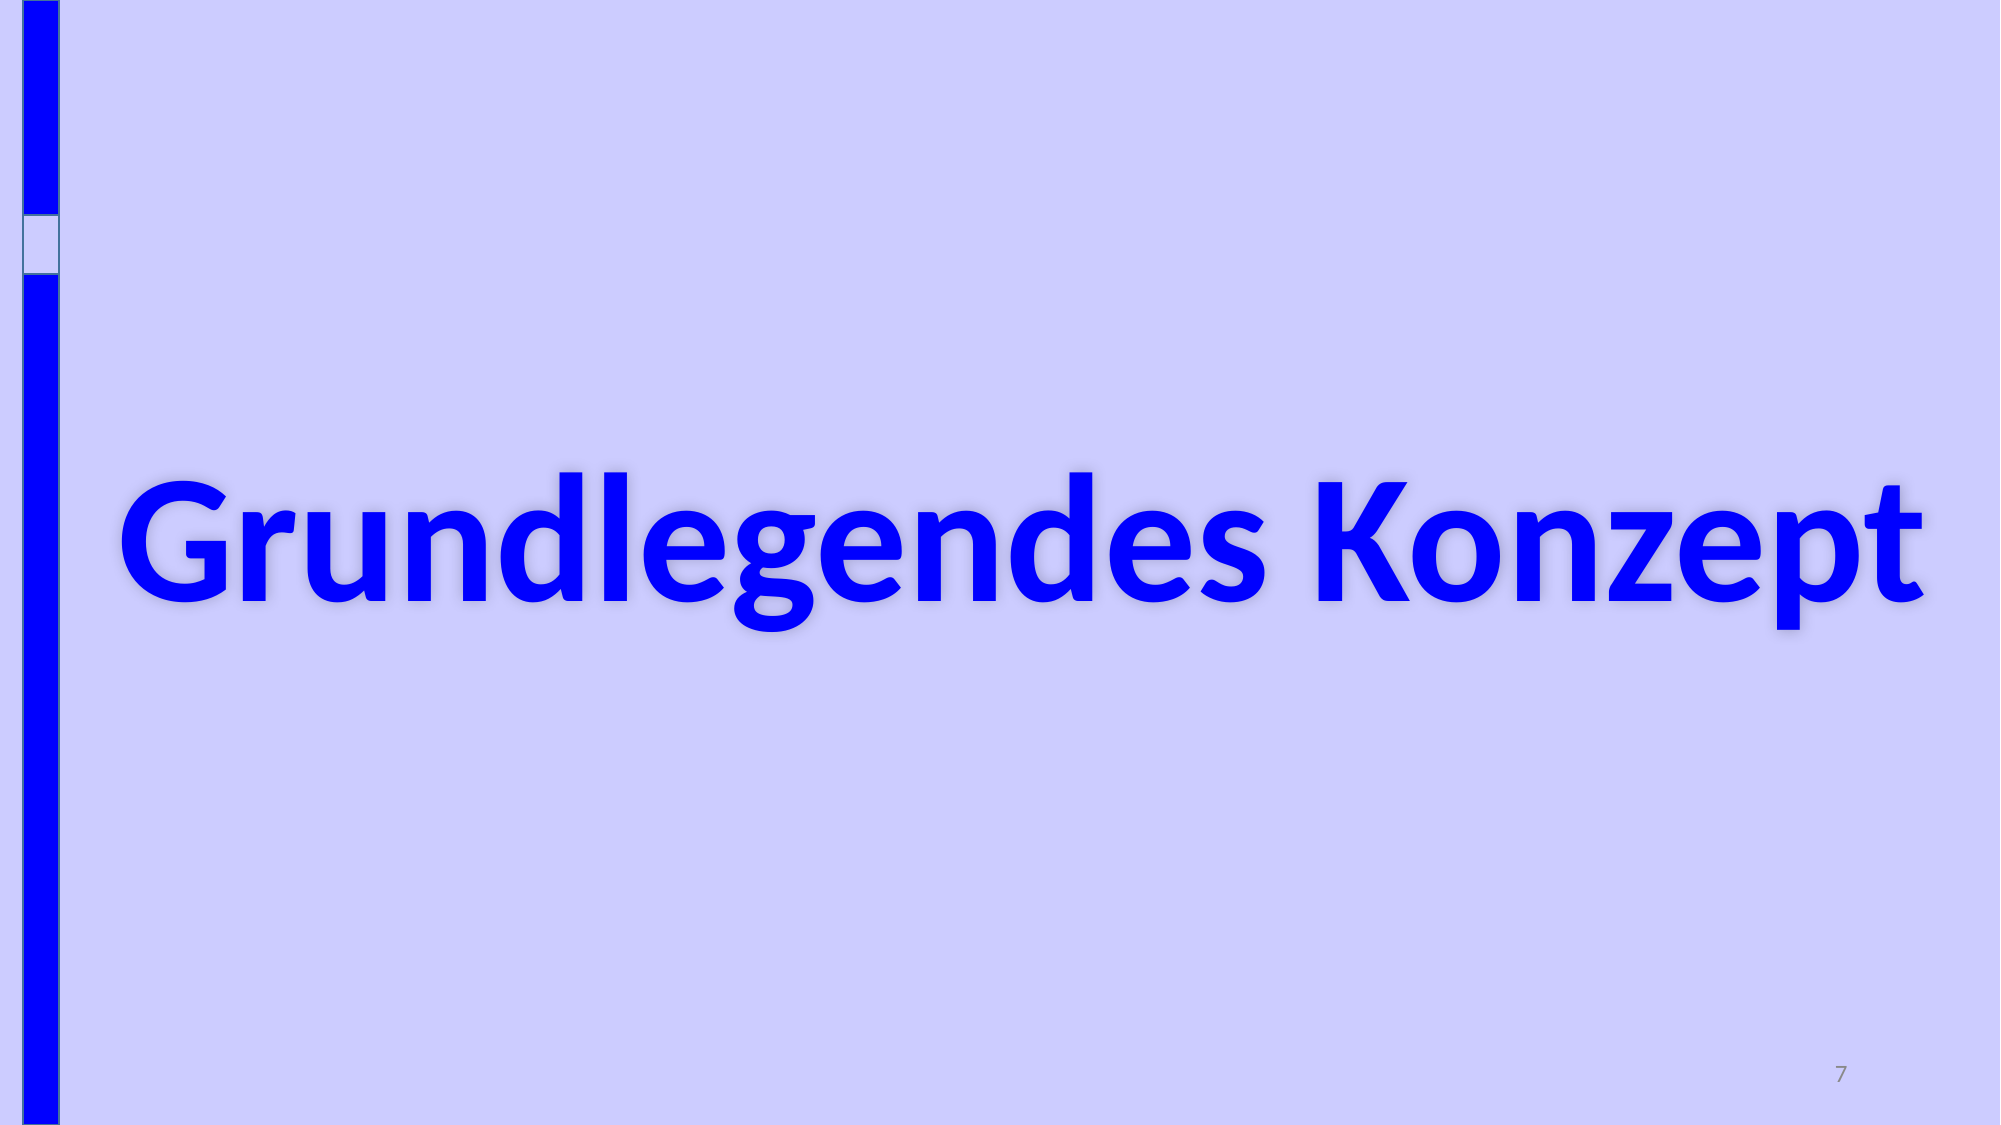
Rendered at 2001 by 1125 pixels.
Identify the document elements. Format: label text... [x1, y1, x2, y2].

text_box [22, 275, 60, 1125]
slide_number 7 [1412, 1042, 1863, 1103]
text_box Grundlegendes Konzept [60, 410, 2000, 646]
text_box [22, 214, 60, 275]
text_box [22, 0, 60, 214]
